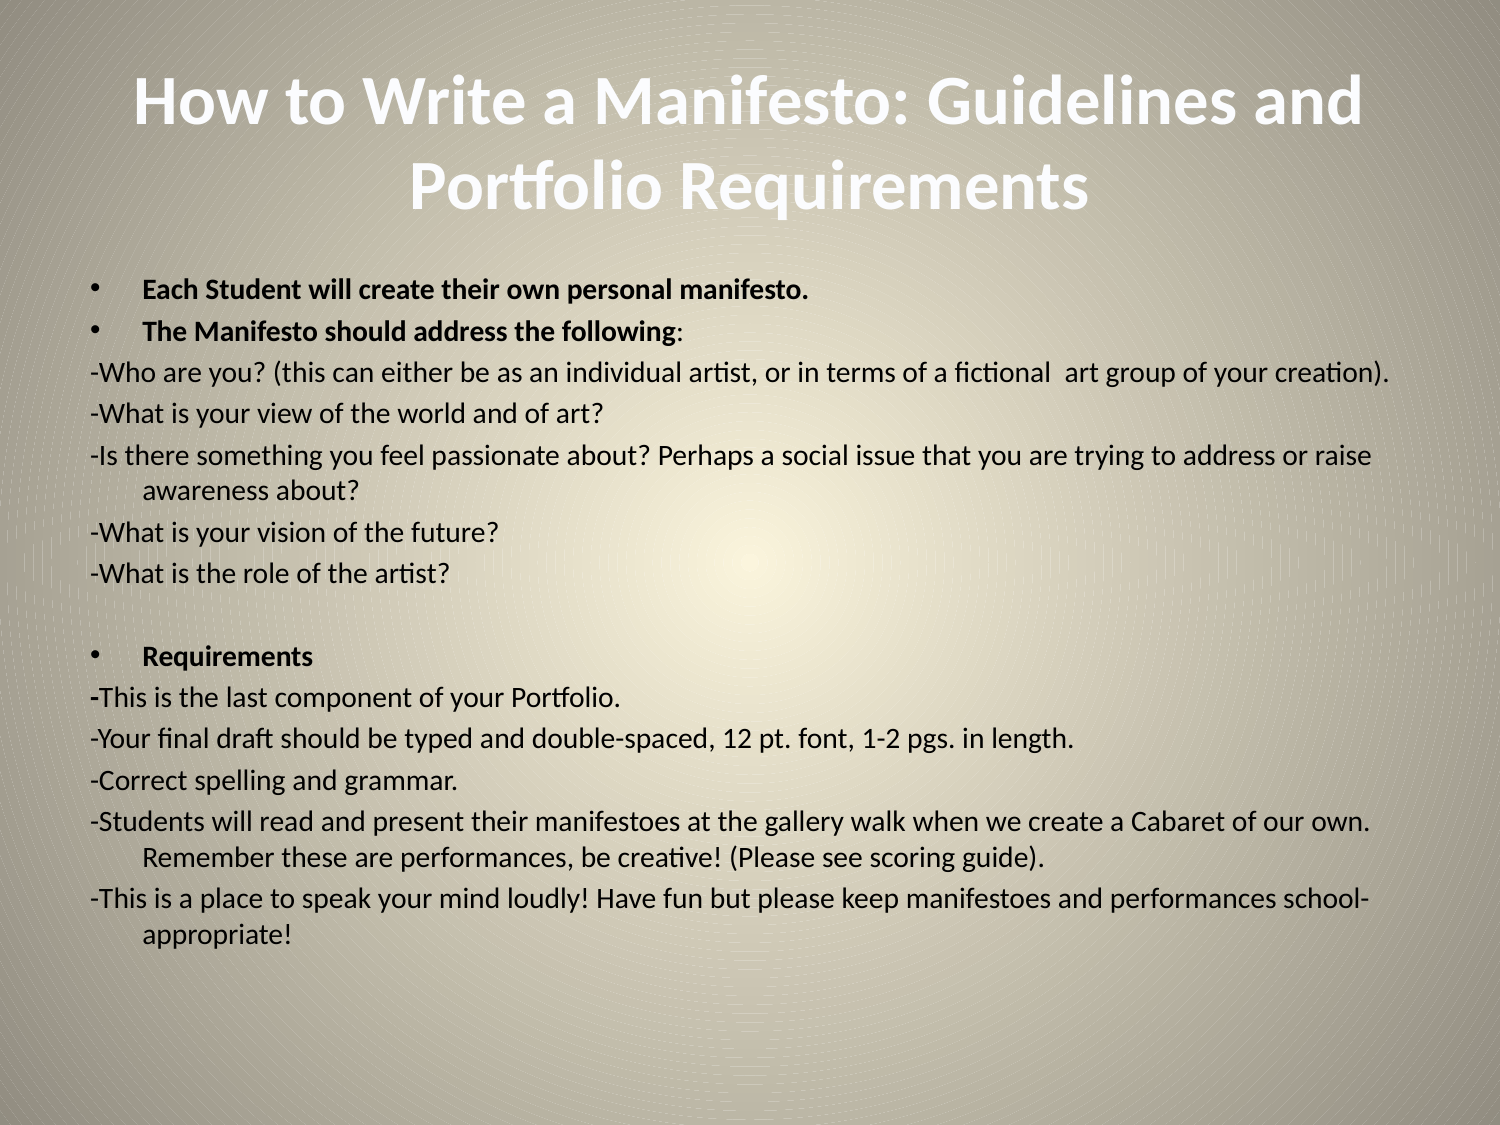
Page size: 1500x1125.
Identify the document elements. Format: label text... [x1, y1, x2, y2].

list Each Student will create their own personal manifesto. The Manifesto should address the following: -Who are you? (this can either be as an individual artist, or in terms of a fictional art group of your creation). -What is your view of the world and of art? -Is there something you feel passionate about? Perhaps a social issue that you are trying to address or raise awareness about? -What is your vision of the future? -What is the role of the artist? Requirements -This is the last component of your Portfolio. -Your final draft should be typed and double-spaced, 12 pt. font, 1-2 pgs. in length. -Correct spelling and grammar. -Students will read and present their manifestoes at the gallery walk when we create a Cabaret of our own. Remember these are performances, be creative! (Please see scoring guide). -This is a place to speak your mind loudly! Have fun but please keep manifestoes and performances school-appropriate! [75, 262, 1425, 1005]
title How to Write a Manifesto: Guidelines and Portfolio Requirements [75, 45, 1425, 233]
